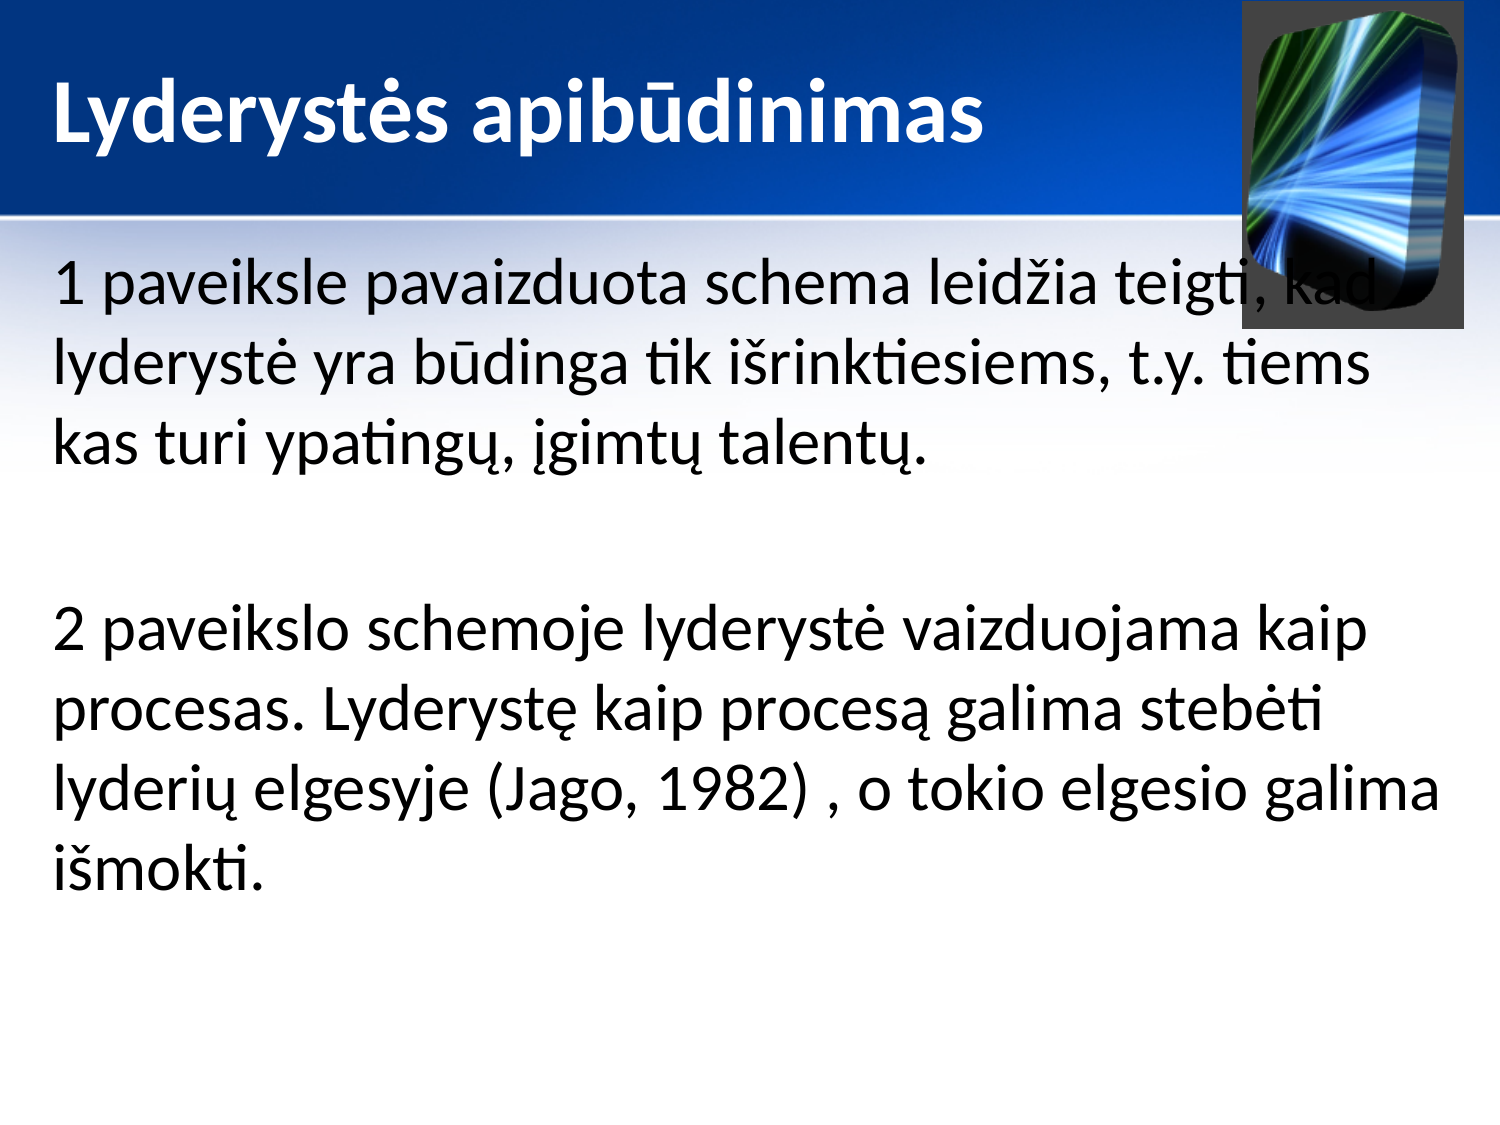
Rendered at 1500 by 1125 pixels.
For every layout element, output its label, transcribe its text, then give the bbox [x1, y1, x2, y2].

title Lyderystės apibūdinimas [37, 12, 1225, 200]
list 1 paveiksle pavaizduota schema leidžia teigti, kad lyderystė yra būdinga tik išrinktiesiems, t.y. tiems kas turi ypatingų, įgimtų talentų. 2 paveikslo schemoje lyderystė vaizduojama kaip procesas. Lyderystę kaip procesą galima stebėti lyderių elgesyje (Jago, 1982) , o tokio elgesio galima išmokti. [37, 229, 1463, 1031]
picture [0, 0, 1500, 1125]
